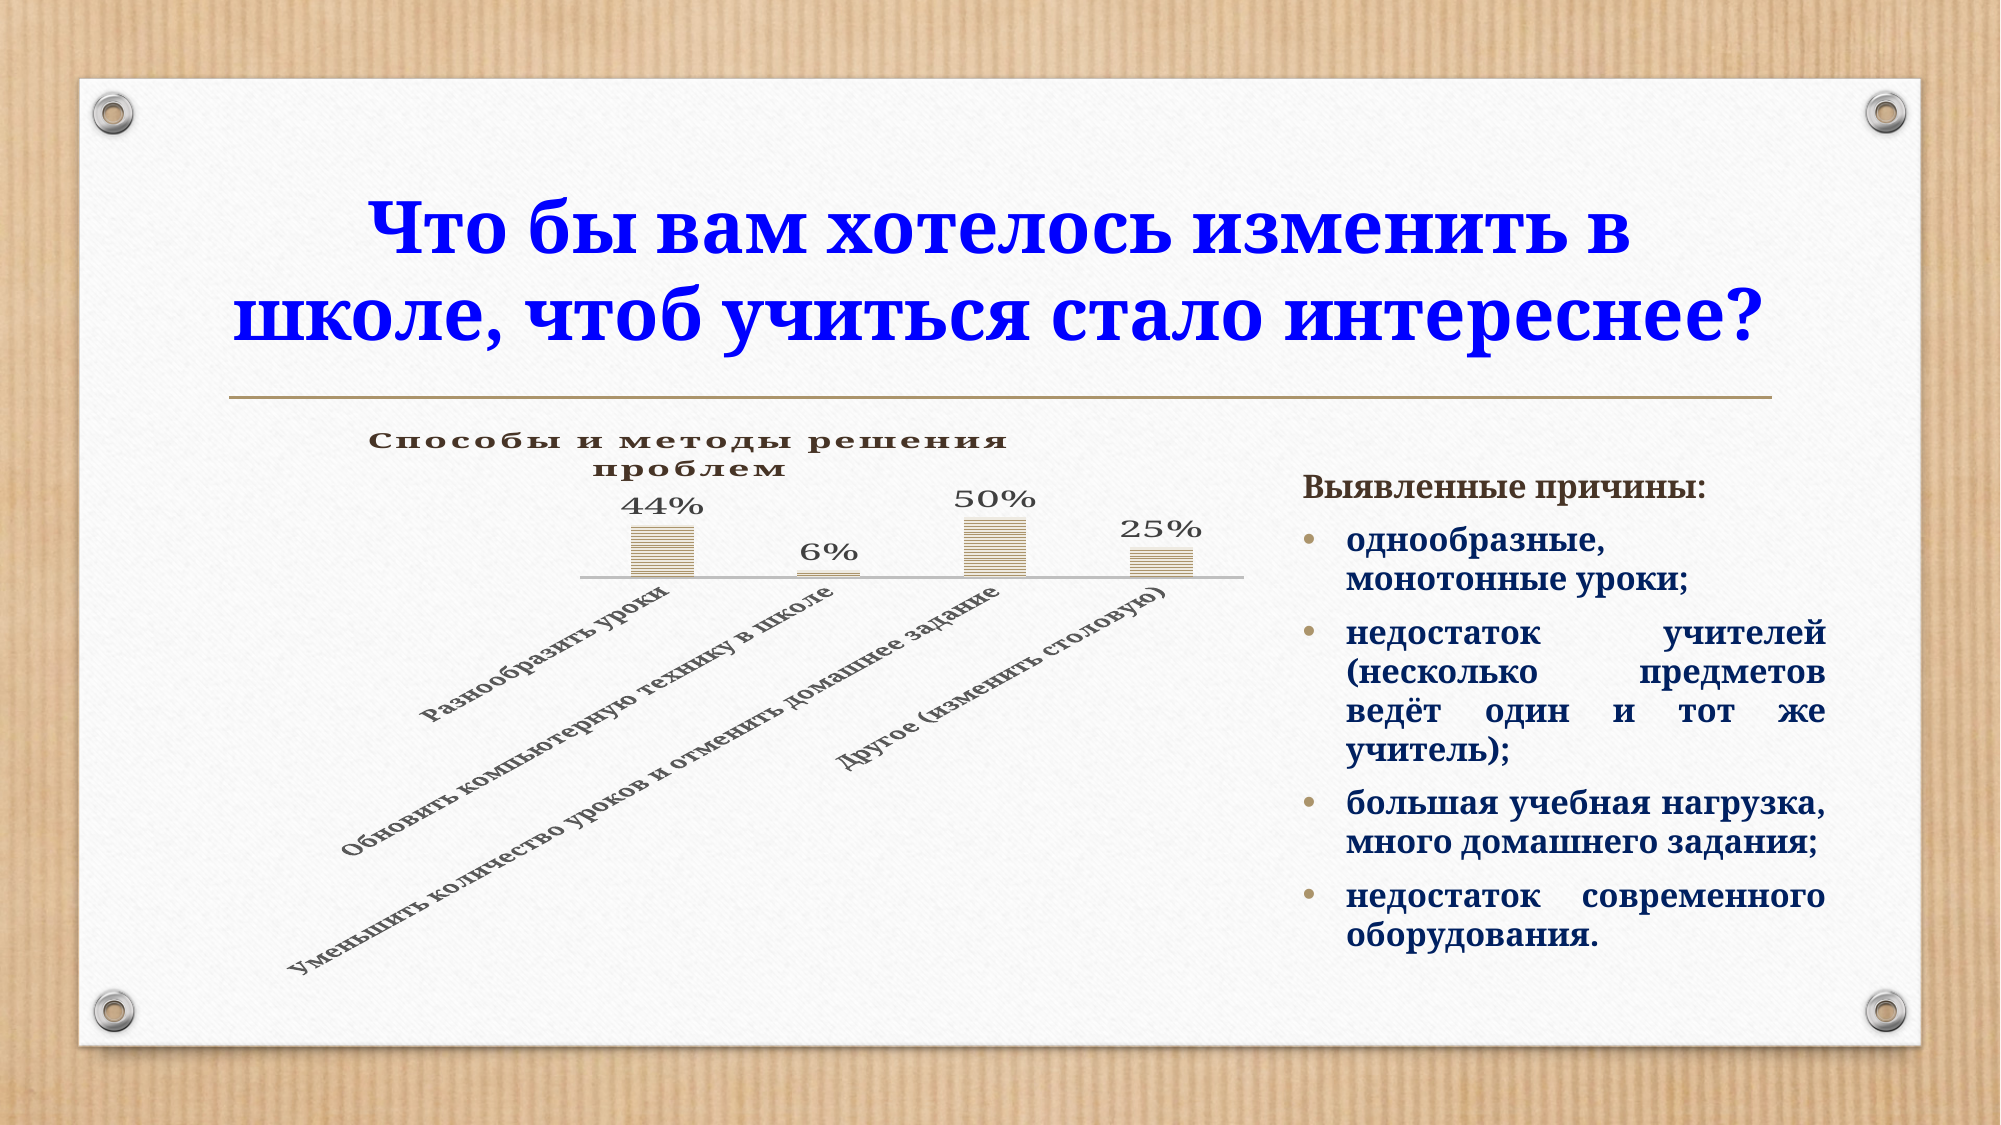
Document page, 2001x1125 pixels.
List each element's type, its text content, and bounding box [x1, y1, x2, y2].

picture [0, 0, 2001, 1125]
chart [212, 419, 1266, 981]
list Выявленные причины: однообразные, монотонные уроки; недостаток учителей (несколько предметов ведёт один и тот же учитель); большая учебная нагрузка, много домашнего задания; недостаток современного оборудования. [1287, 458, 1842, 979]
title Что бы вам хотелось изменить в школе, чтоб учиться стало интереснее? [212, 161, 1788, 375]
